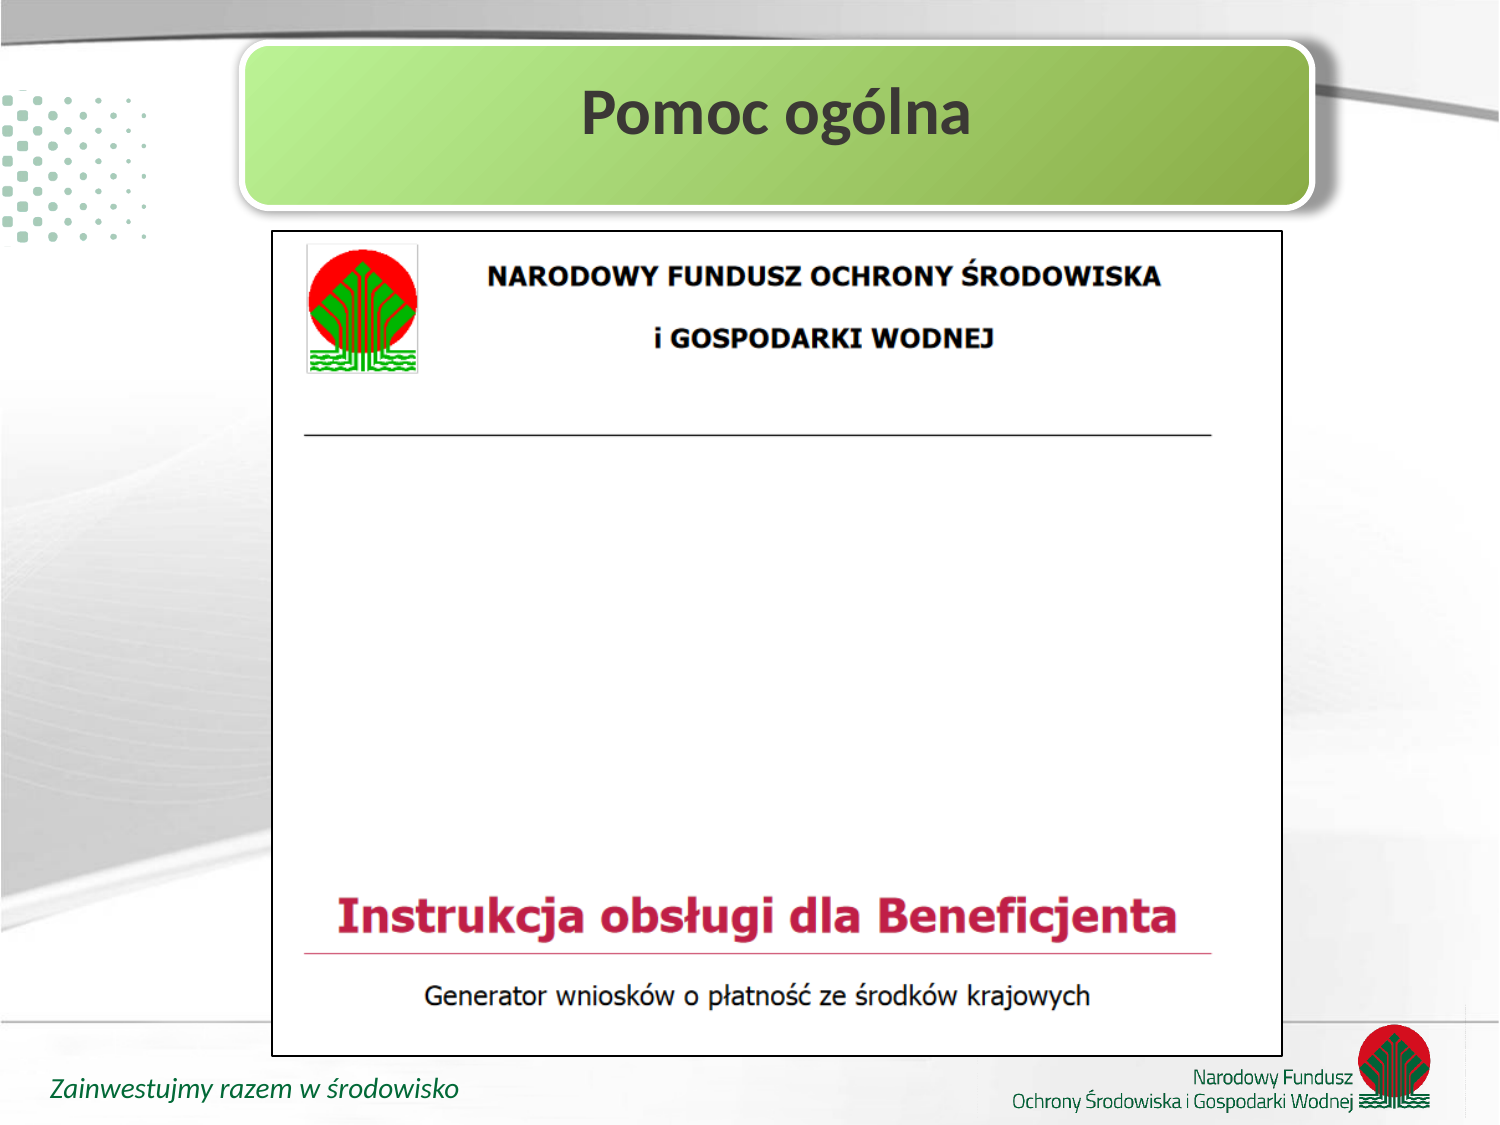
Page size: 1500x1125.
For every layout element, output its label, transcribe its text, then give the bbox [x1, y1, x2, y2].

text_box Pomoc ogólna [239, 40, 1315, 211]
picture [0, 0, 1499, 1125]
